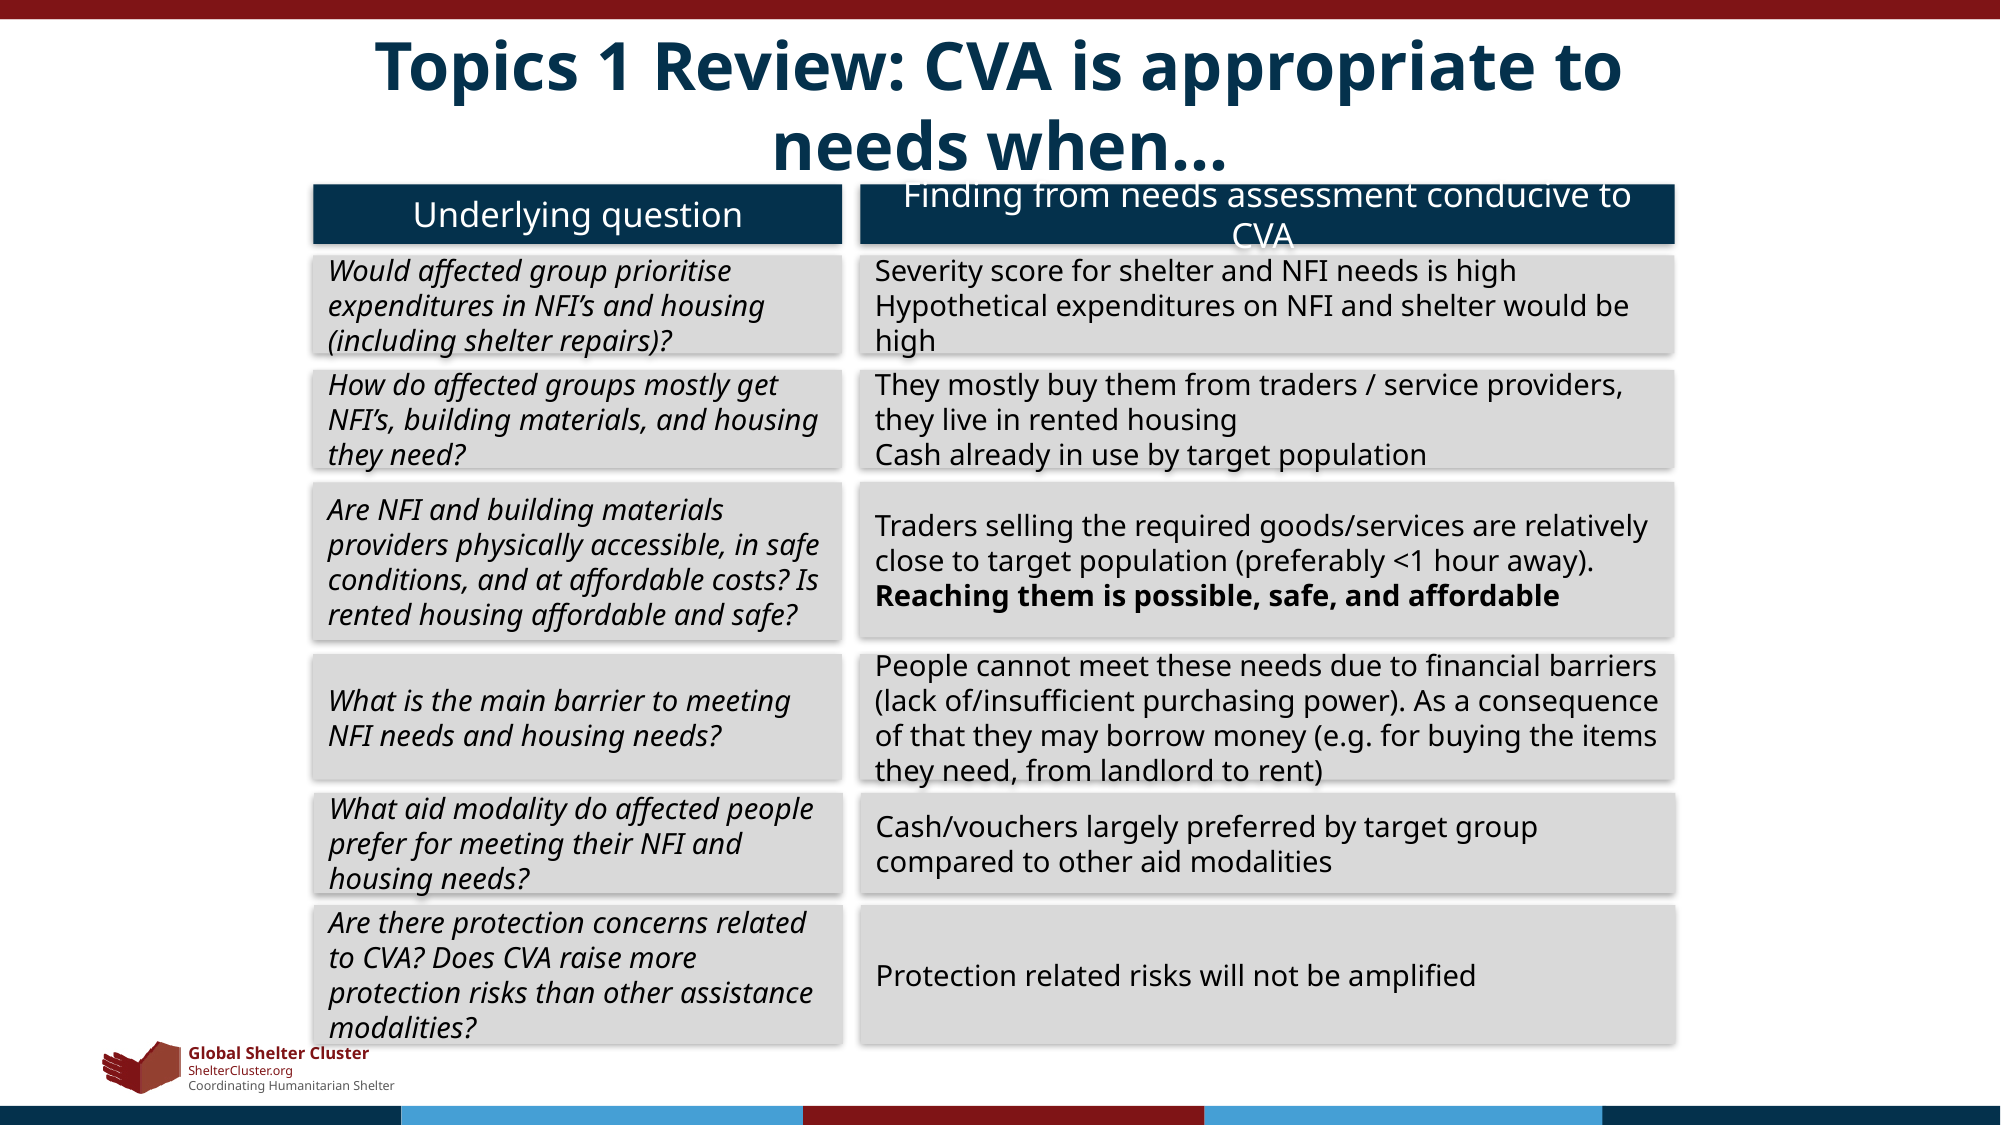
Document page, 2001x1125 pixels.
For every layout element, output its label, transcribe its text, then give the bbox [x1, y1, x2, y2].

text_box Underlying question [313, 184, 843, 245]
picture [102, 1041, 181, 1094]
text_box How do affected groups mostly get NFI’s, building materials, and housing they need? [312, 369, 843, 469]
text_box Cash/vouchers largely preferred by target group compared to other aid modalities [860, 792, 1676, 894]
text_box Traders selling the required goods/services are relatively close to target population (preferably <1 hour away). Reaching them is possible, safe, and affordable [859, 481, 1675, 638]
text_box Severity score for shelter and NFI needs is high Hypothetical expenditures on NFI and shelter would be high [859, 255, 1675, 354]
text_box People cannot meet these needs due to financial barriers (lack of/insufficient purchasing power). As a consequence of that they may borrow money (e.g. for buying the items they need, from landlord to rent) [859, 653, 1675, 780]
text_box What is the main barrier to meeting NFI needs and housing needs? [312, 653, 843, 780]
text_box Would affected group prioritise expenditures in NFI’s and housing (including shelter repairs)? [312, 255, 843, 354]
text_box They mostly buy them from traders / service providers, they live in rented housing Cash already in use by target population [859, 369, 1675, 469]
text_box Protection related risks will not be amplified [860, 904, 1676, 1045]
text_box Are NFI and building materials providers physically accessible, in safe conditions, and at affordable costs? Is rented housing affordable and safe? [312, 482, 843, 641]
title Topics 1 Review: CVA is appropriate to needs when… [324, 9, 1675, 198]
text_box Are there protection concerns related to CVA? Does CVA raise more protection risks than other assistance modalities? [313, 904, 844, 1045]
text_box What aid modality do affected people prefer for meeting their NFI and housing needs? [313, 792, 844, 894]
text_box Finding from needs assessment conducive to CVA [860, 184, 1675, 245]
